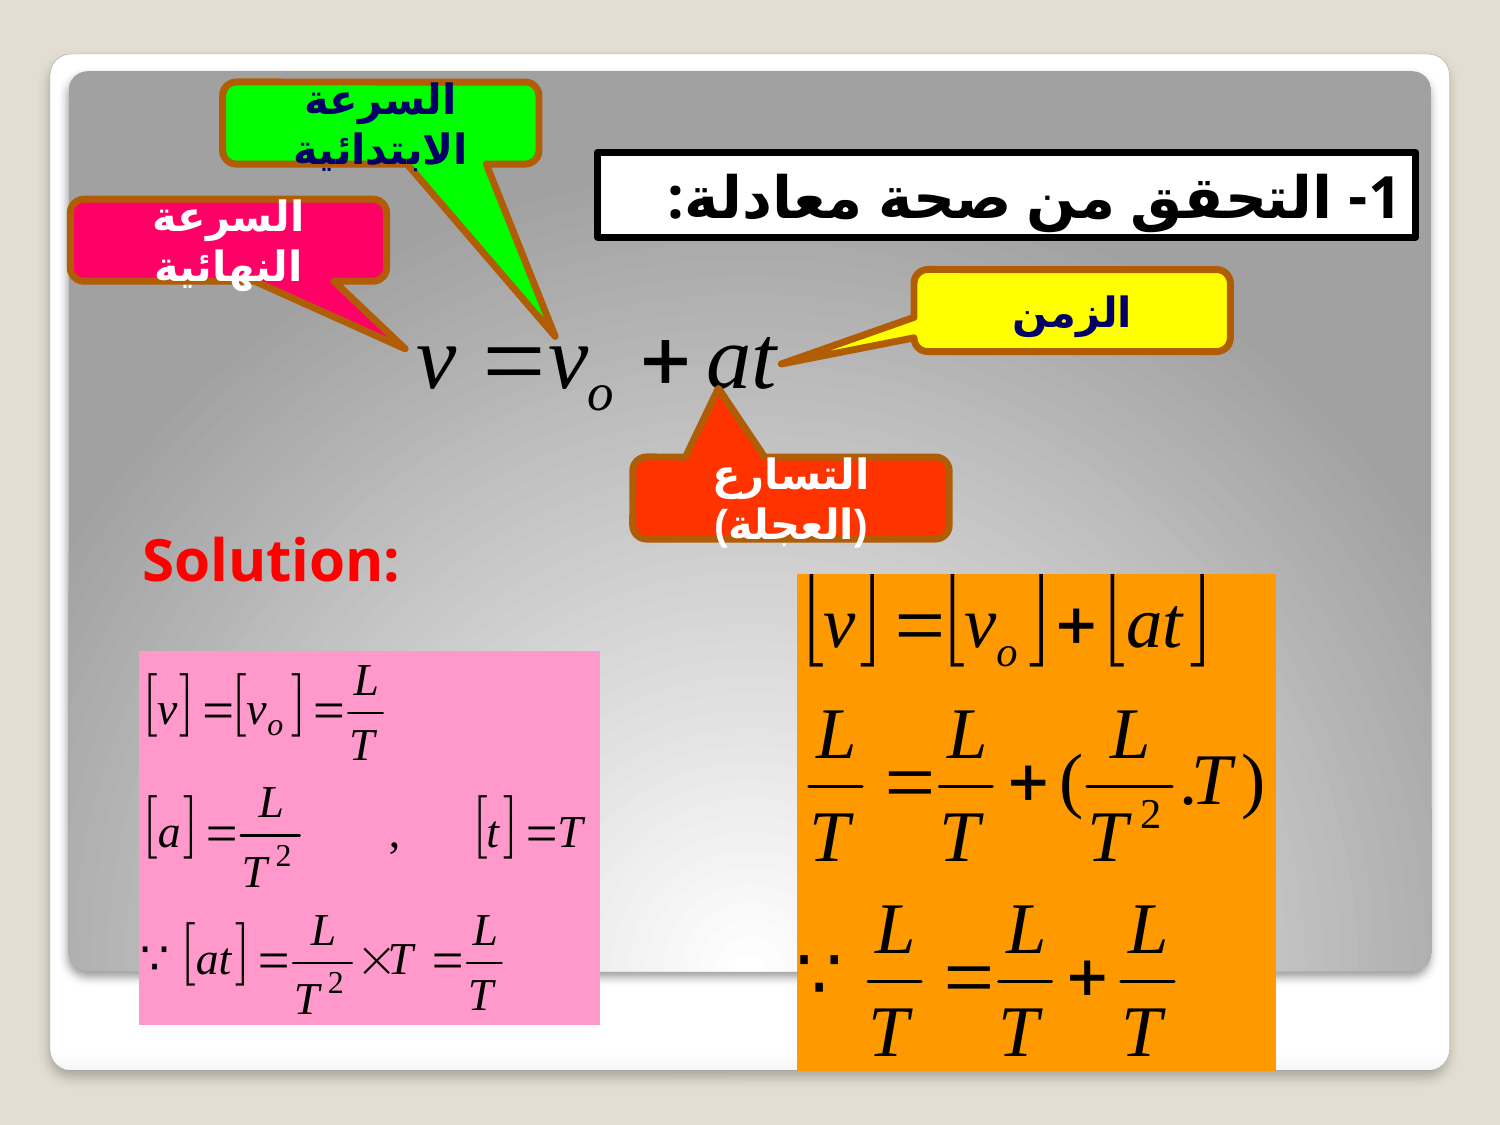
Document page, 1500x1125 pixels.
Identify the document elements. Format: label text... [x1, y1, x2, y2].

text_box Solution: [127, 515, 415, 671]
text_box 1- التحقق من صحة معادلة: [594, 149, 1419, 241]
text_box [796, 573, 1277, 1072]
text_box الزمن [804, 265, 1234, 364]
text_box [138, 650, 600, 1026]
text_box السرعة الابتدائية [219, 78, 543, 296]
text_box السرعة النهائية [66, 195, 396, 349]
text_box التسارع (العجلة) [629, 447, 953, 543]
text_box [403, 297, 798, 434]
